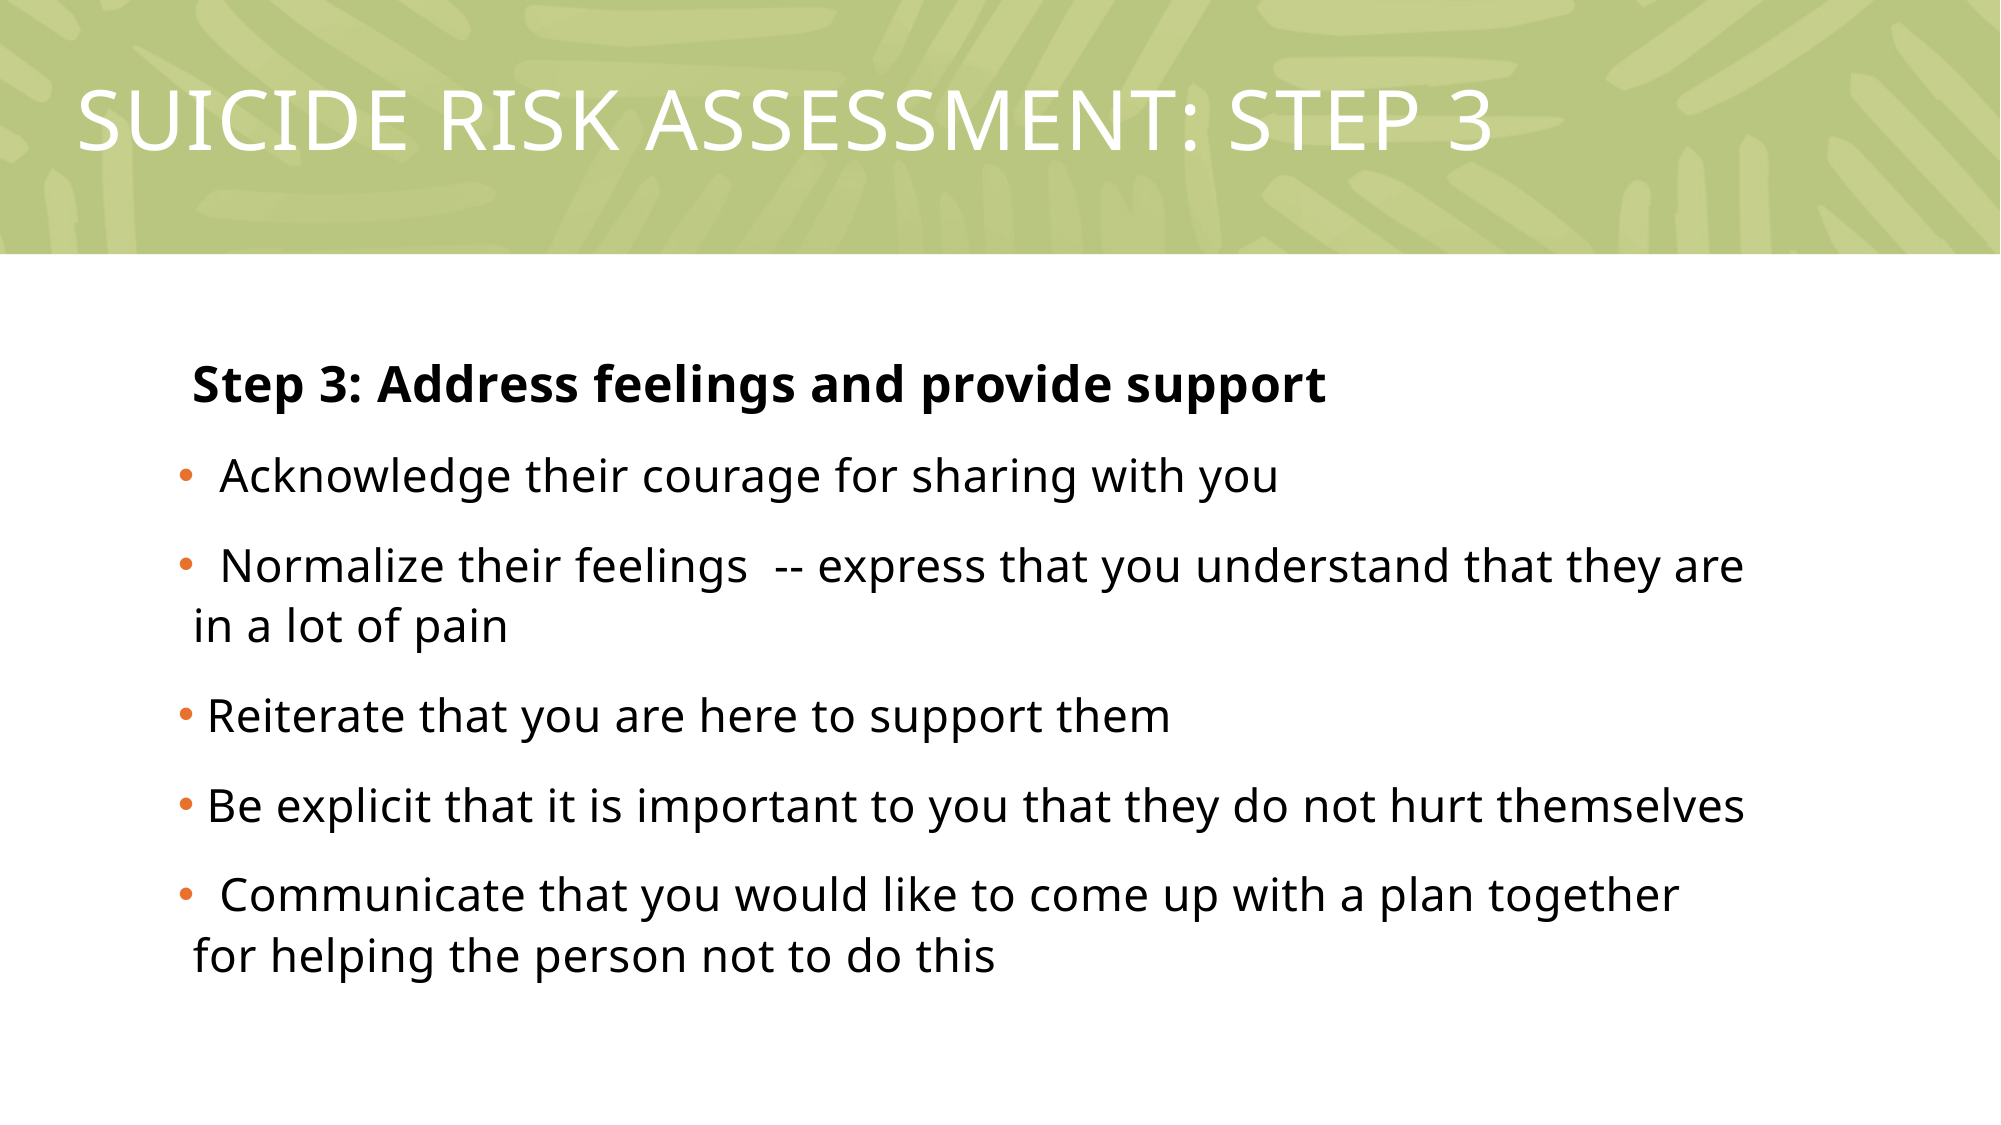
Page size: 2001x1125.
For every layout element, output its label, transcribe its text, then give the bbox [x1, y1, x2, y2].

title Suicide risk assessment: step 3 [61, 33, 1938, 220]
list Step 3: Address feelings and provide support Acknowledge their courage for sharing with you Normalize their feelings -- express that you understand that they are in a lot of pain Reiterate that you are here to support them Be explicit that it is important to you that they do not hurt themselves Communicate that you would like to come up with a plan together for helping the person not to do this [170, 338, 1766, 999]
picture [0, 0, 2000, 1125]
